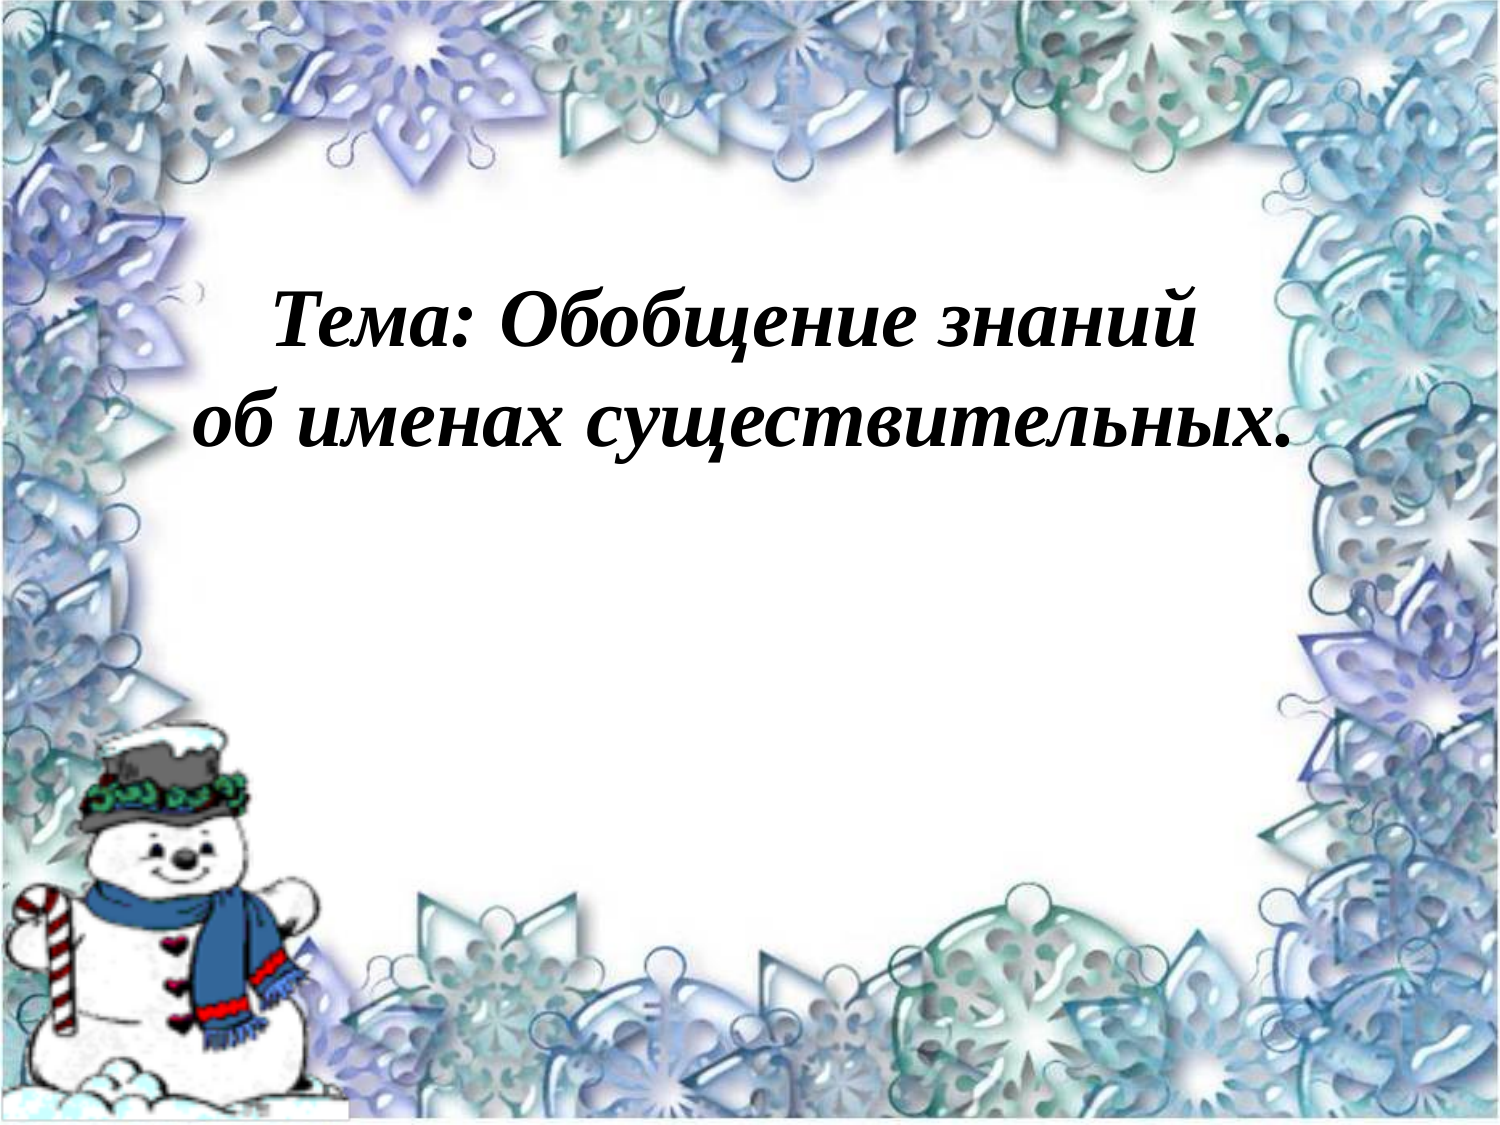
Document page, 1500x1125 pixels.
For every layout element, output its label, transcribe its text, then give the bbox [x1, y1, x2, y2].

picture [0, 0, 1500, 1125]
text_box Тема: Обобщение знаний об именах существительных. [177, 255, 1312, 470]
